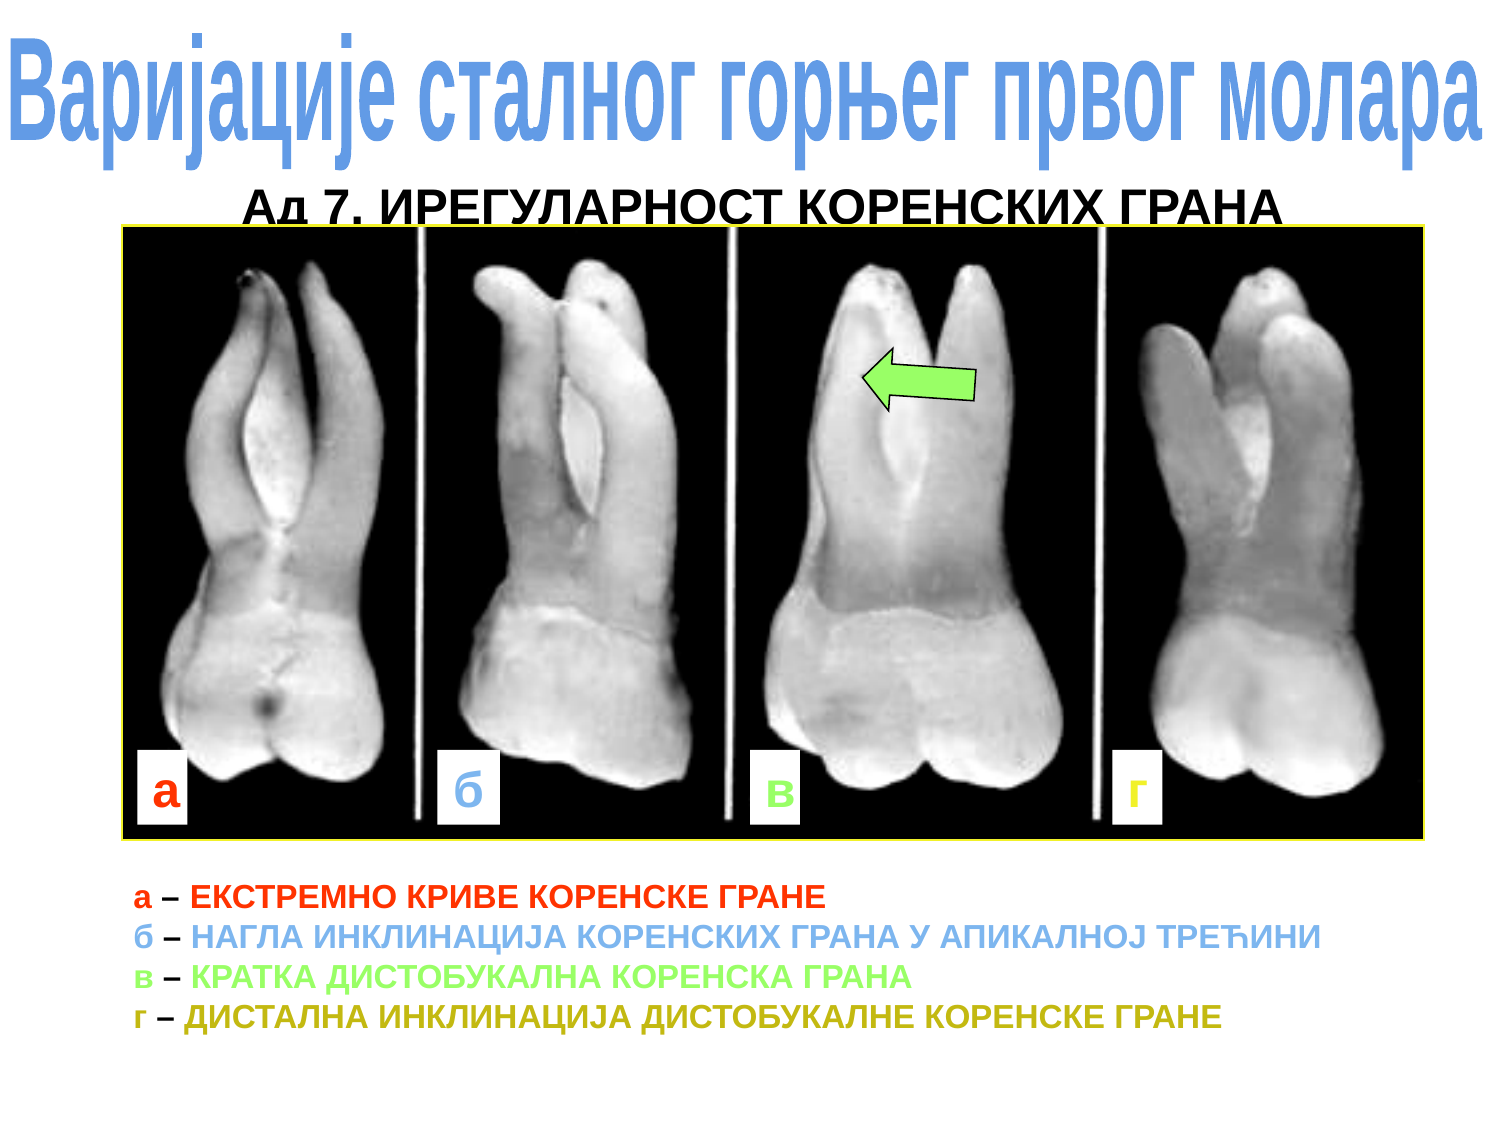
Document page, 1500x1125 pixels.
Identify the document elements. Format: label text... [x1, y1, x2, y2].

text_box Aд 7. ИРЕГУЛАРНОСТ КОРЕНСКИХ ГРАНА [162, 99, 1363, 224]
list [123, 226, 1424, 839]
text_box a – ЕКСТРЕМНО КРИВЕ КОРЕНСКЕ ГРАНЕ б – НАГЛА ИНКЛИНАЦИЈА КОРЕНСКИХ ГРАНА У АПИКАЛНОЈ ТРЕЋИНИ в – КРАТКА ДИСТОБУКАЛНА КОРЕНСКА ГРАНА г – ДИСТАЛНА ИНКЛИНАЦИЈА ДИСТОБУКАЛНЕ КОРЕНСКЕ ГРАНЕ [118, 863, 1339, 1043]
